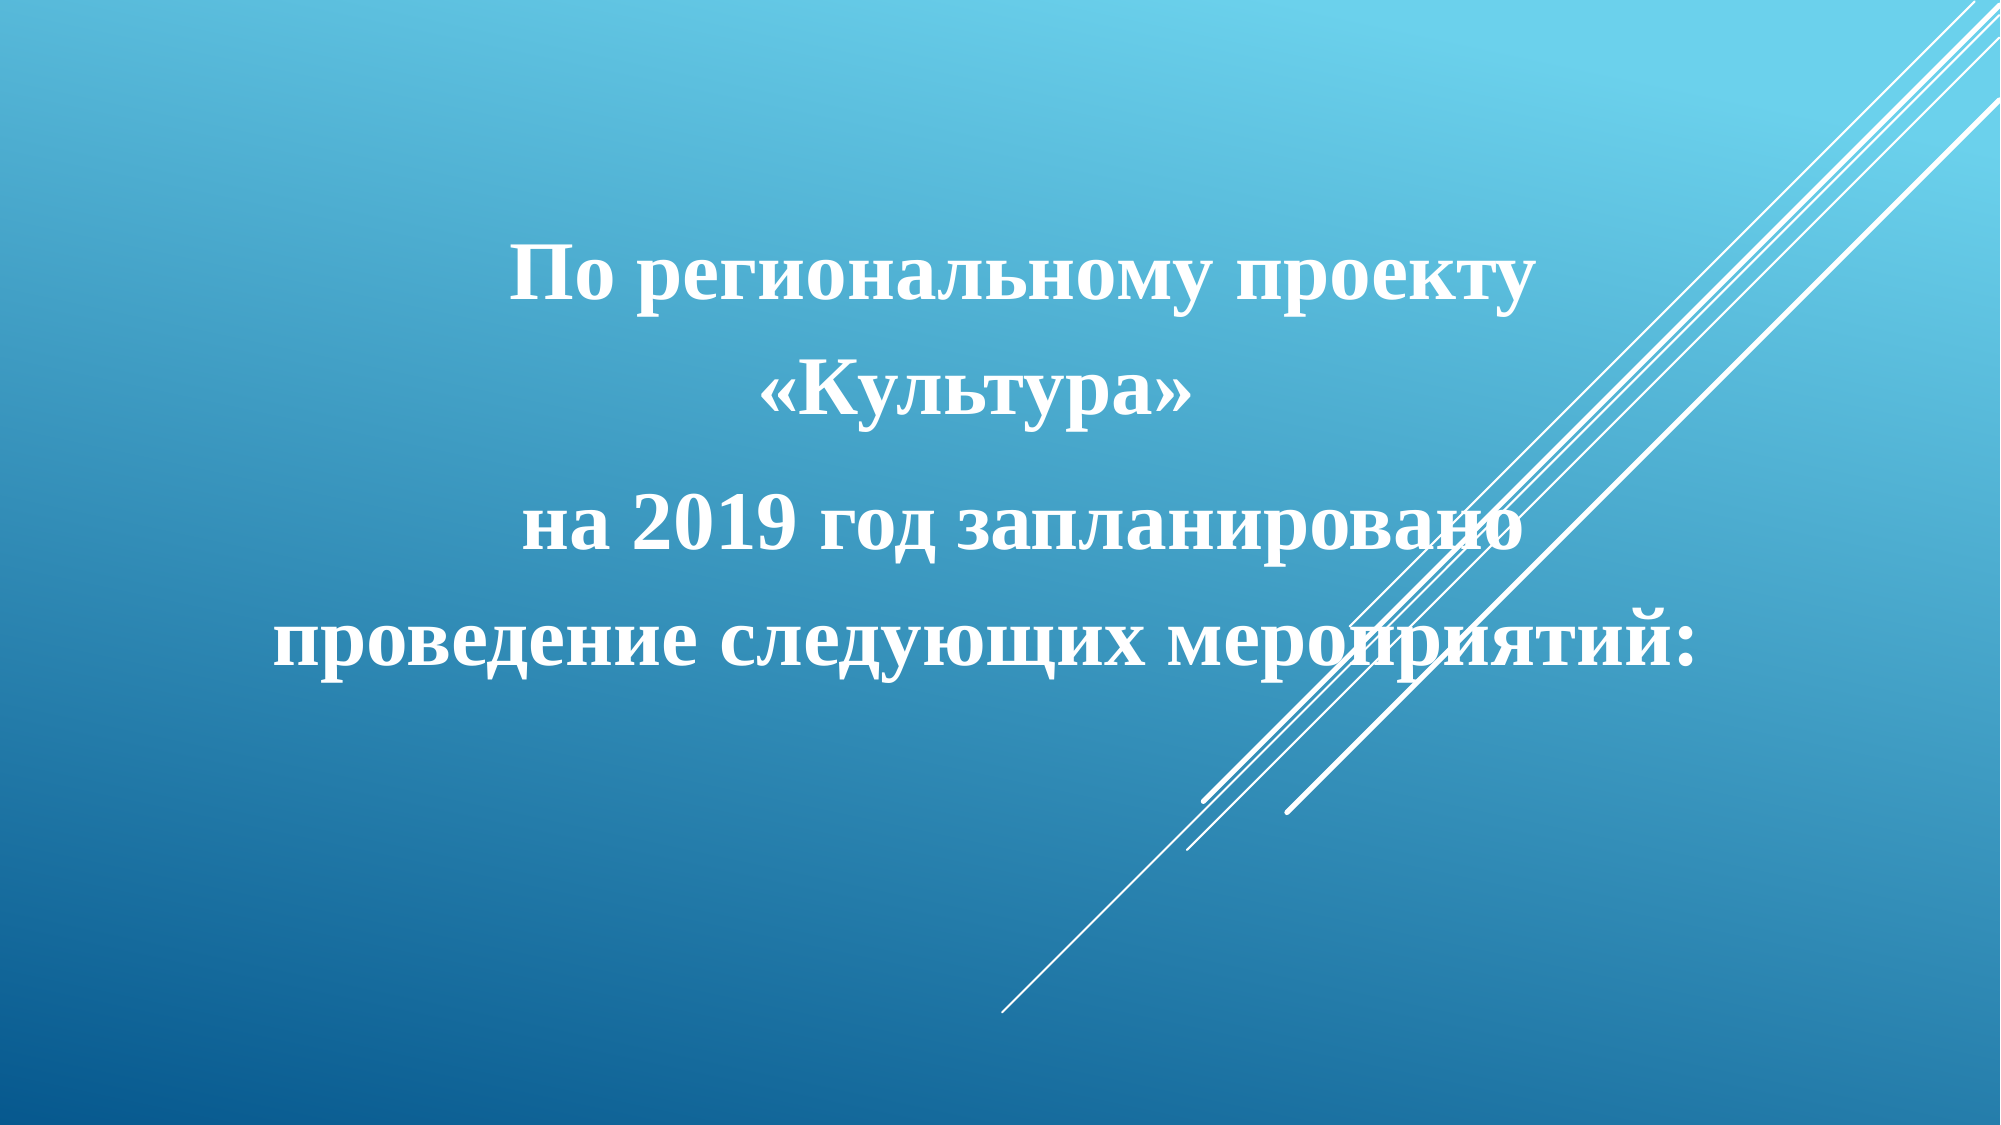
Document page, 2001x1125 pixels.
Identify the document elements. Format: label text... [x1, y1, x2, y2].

text_box По региональному проекту «Культура» на 2019 год запланировано проведение следующих мероприятий: [223, 193, 1750, 689]
